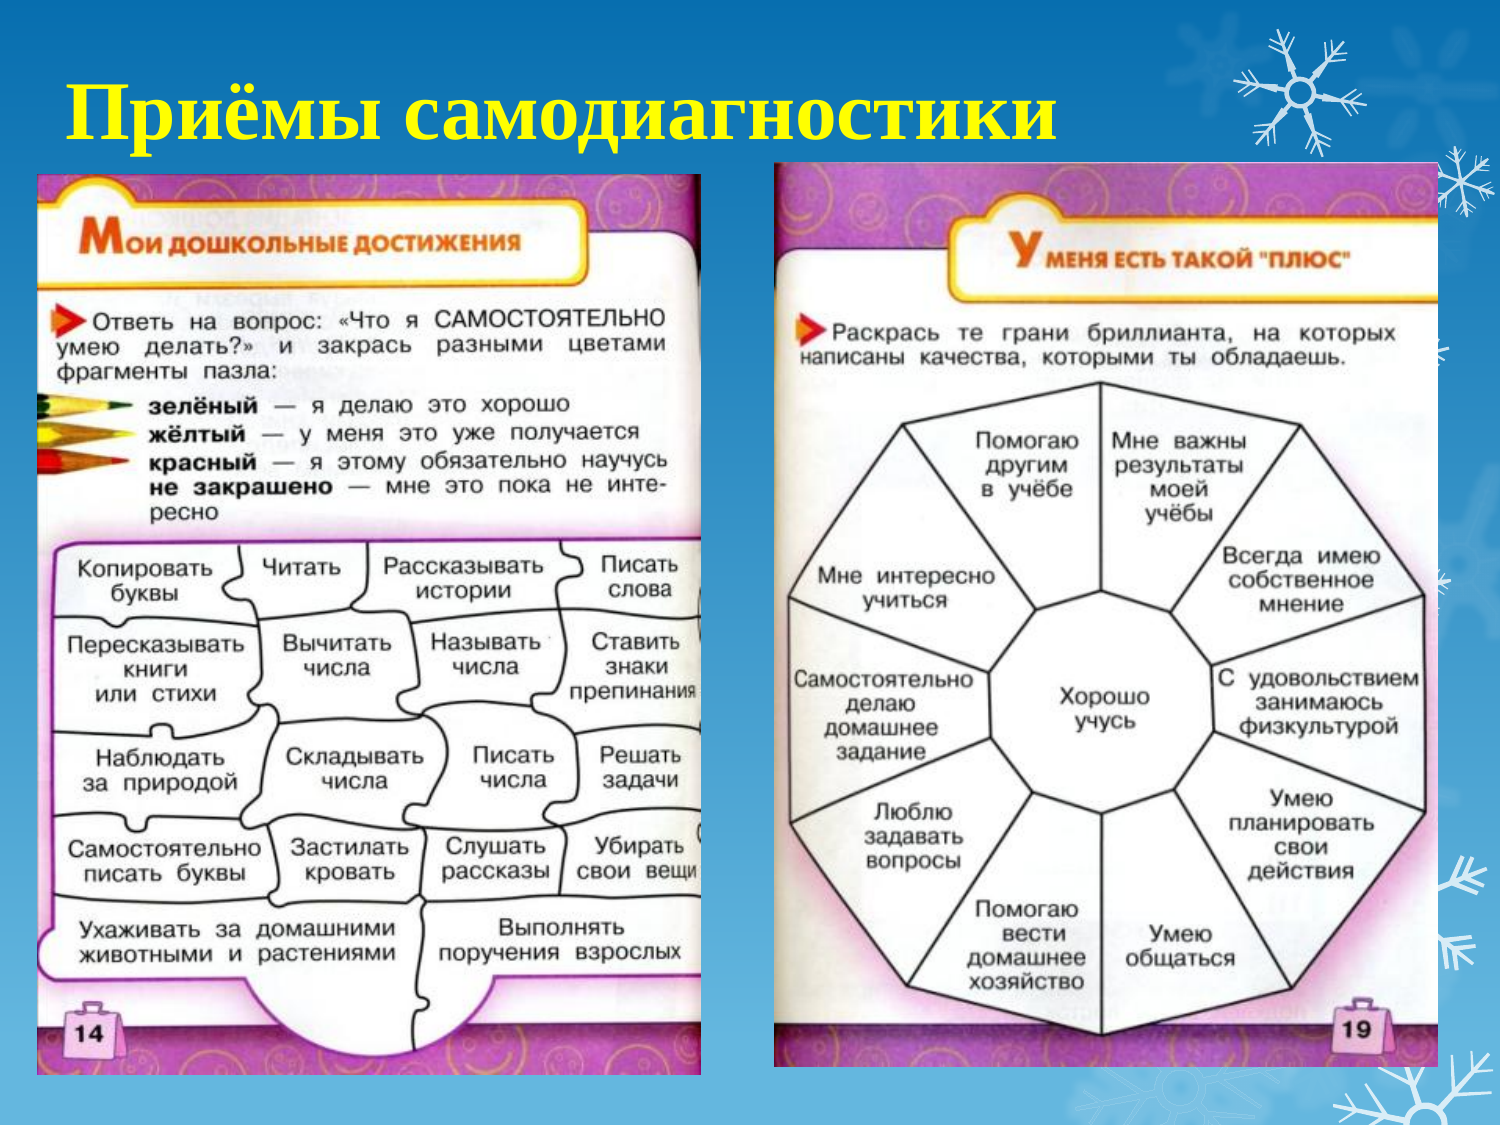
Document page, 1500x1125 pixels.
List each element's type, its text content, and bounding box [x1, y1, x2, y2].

picture [36, 174, 701, 1076]
title Приёмы самодиагностики [50, 50, 1500, 163]
picture [774, 161, 1438, 1068]
